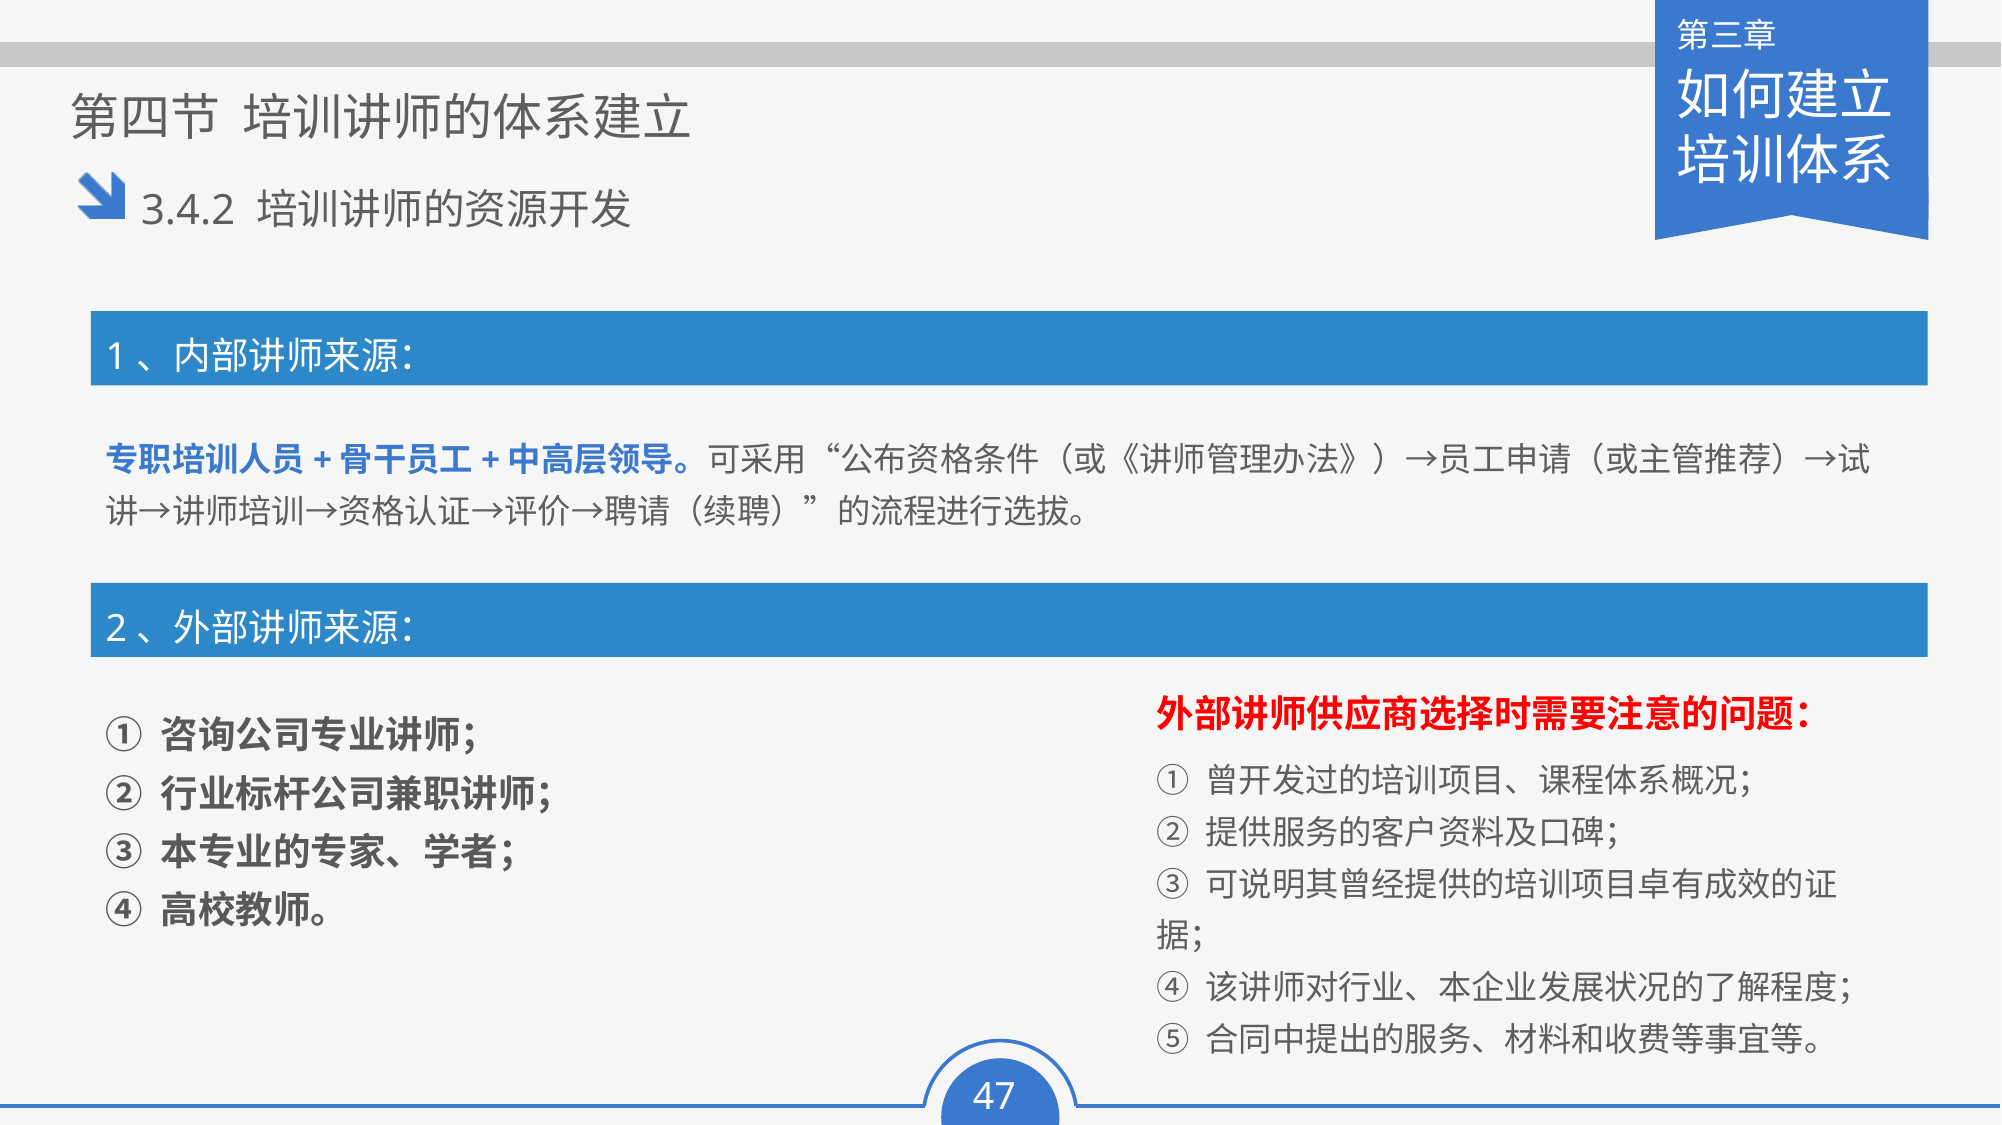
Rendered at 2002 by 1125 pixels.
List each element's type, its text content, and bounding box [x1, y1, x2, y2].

text_box 第四节 培训讲师的体系建立 [55, 78, 871, 153]
text_box ① 咨询公司专业讲师； ② 行业标杆公司兼职讲师； ③ 本专业的专家、学者； ④ 高校教师。 [90, 690, 918, 939]
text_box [90, 582, 1928, 658]
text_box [90, 310, 1928, 386]
text_box 专职培训人员+骨干员工+中高层领导。可采用“公布资格条件（或《讲师管理办法》）→员工申请（或主管推荐）→试讲→讲师培训→资格认证→评价→聘请（续聘）”的流程进行选拔。 [90, 418, 1913, 538]
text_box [78, 160, 812, 242]
text_box 外部讲师供应商选择时需要注意的问题： ① 曾开发过的培训项目、课程体系概况； ② 提供服务的客户资料及口碑； ③ 可说明其曾经提供的培训项目卓有成效的证据； ④ 该讲师对行业、本企业发展状况的了解程度； ⑤ 合同中提出的服务、材料和收费等事宜等。 [1142, 669, 1913, 1066]
